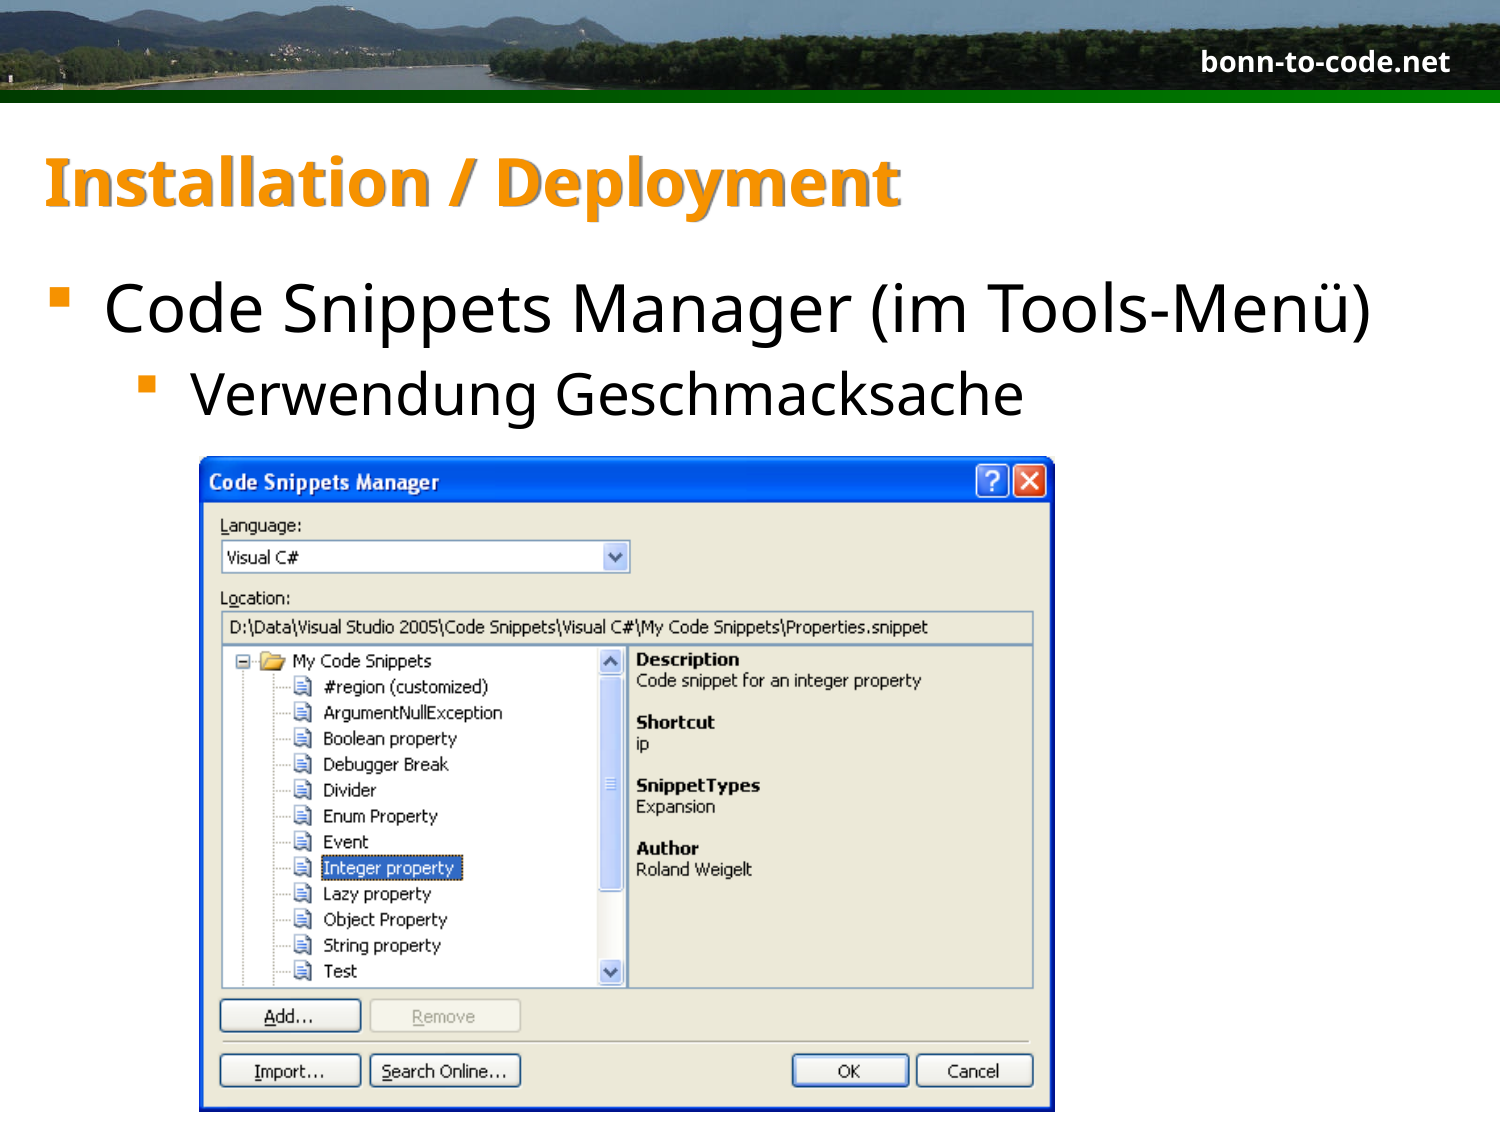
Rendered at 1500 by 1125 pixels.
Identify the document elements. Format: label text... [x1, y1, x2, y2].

list Code Snippets Manager (im Tools-Menü) Verwendung Geschmacksache [29, 257, 1471, 1114]
picture [198, 456, 1055, 1112]
picture [0, 0, 1500, 90]
title Installation / Deployment [29, 101, 1471, 257]
